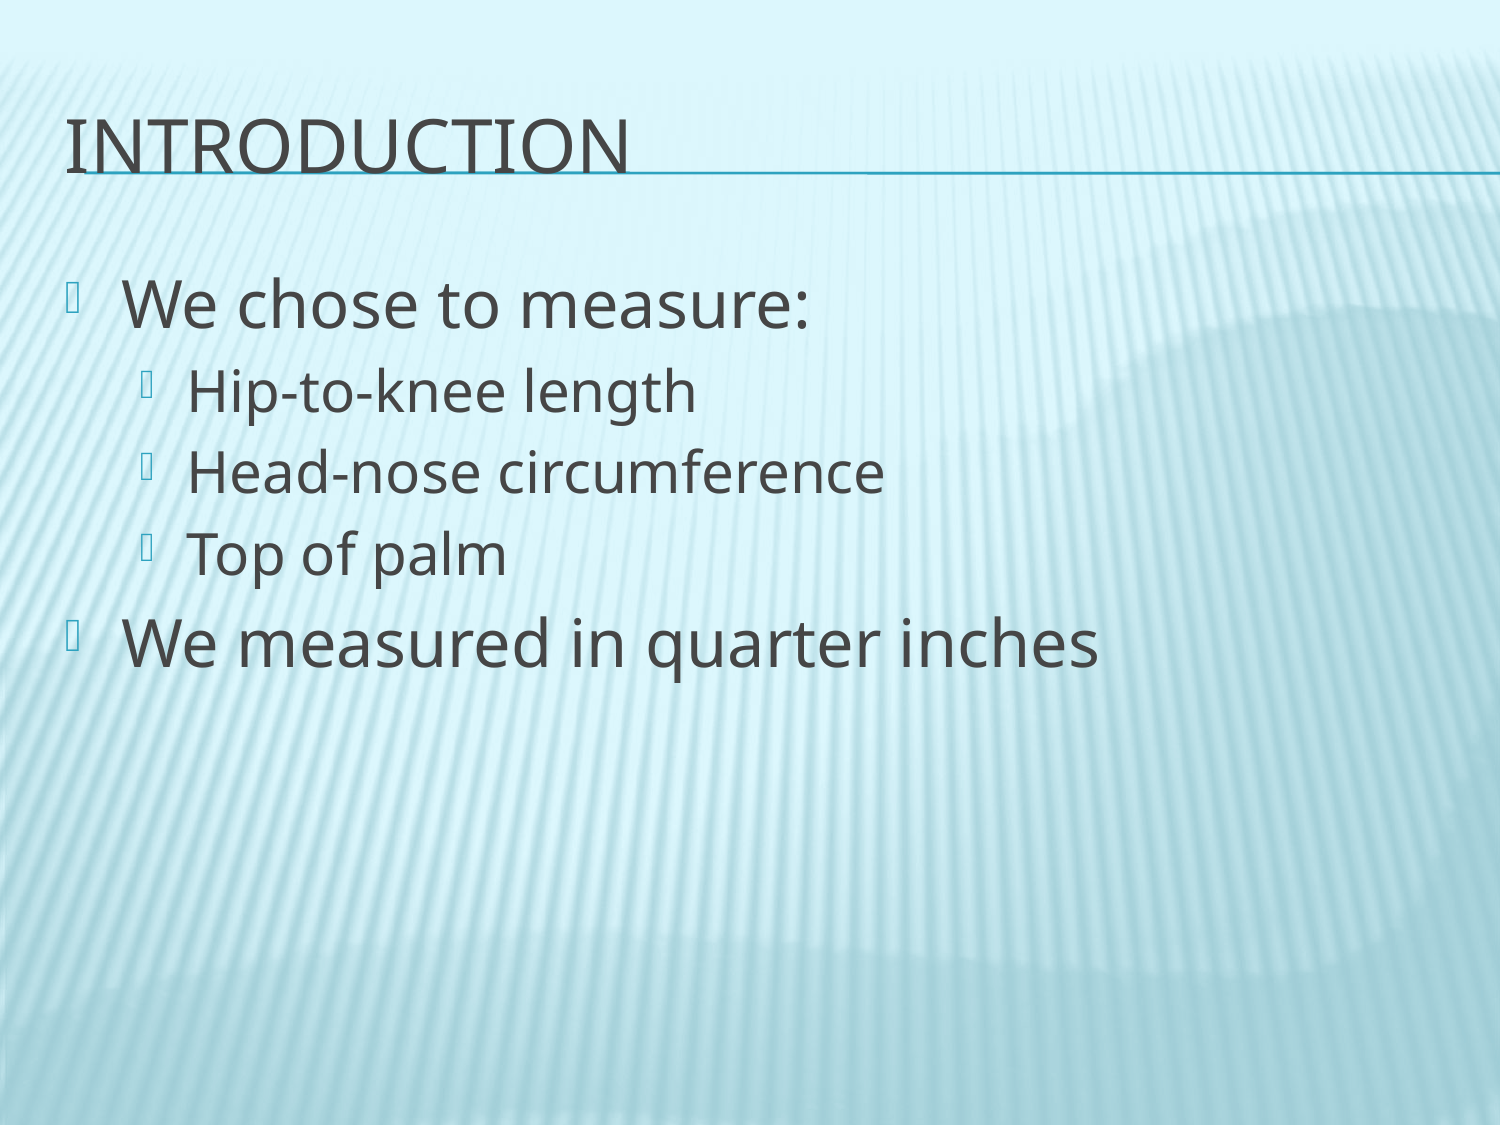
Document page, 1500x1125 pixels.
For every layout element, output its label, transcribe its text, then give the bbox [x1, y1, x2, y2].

title Introduction [50, 75, 1475, 213]
list We chose to measure: Hip-to-knee length Head-nose circumference Top of palm We measured in quarter inches [50, 254, 1475, 998]
